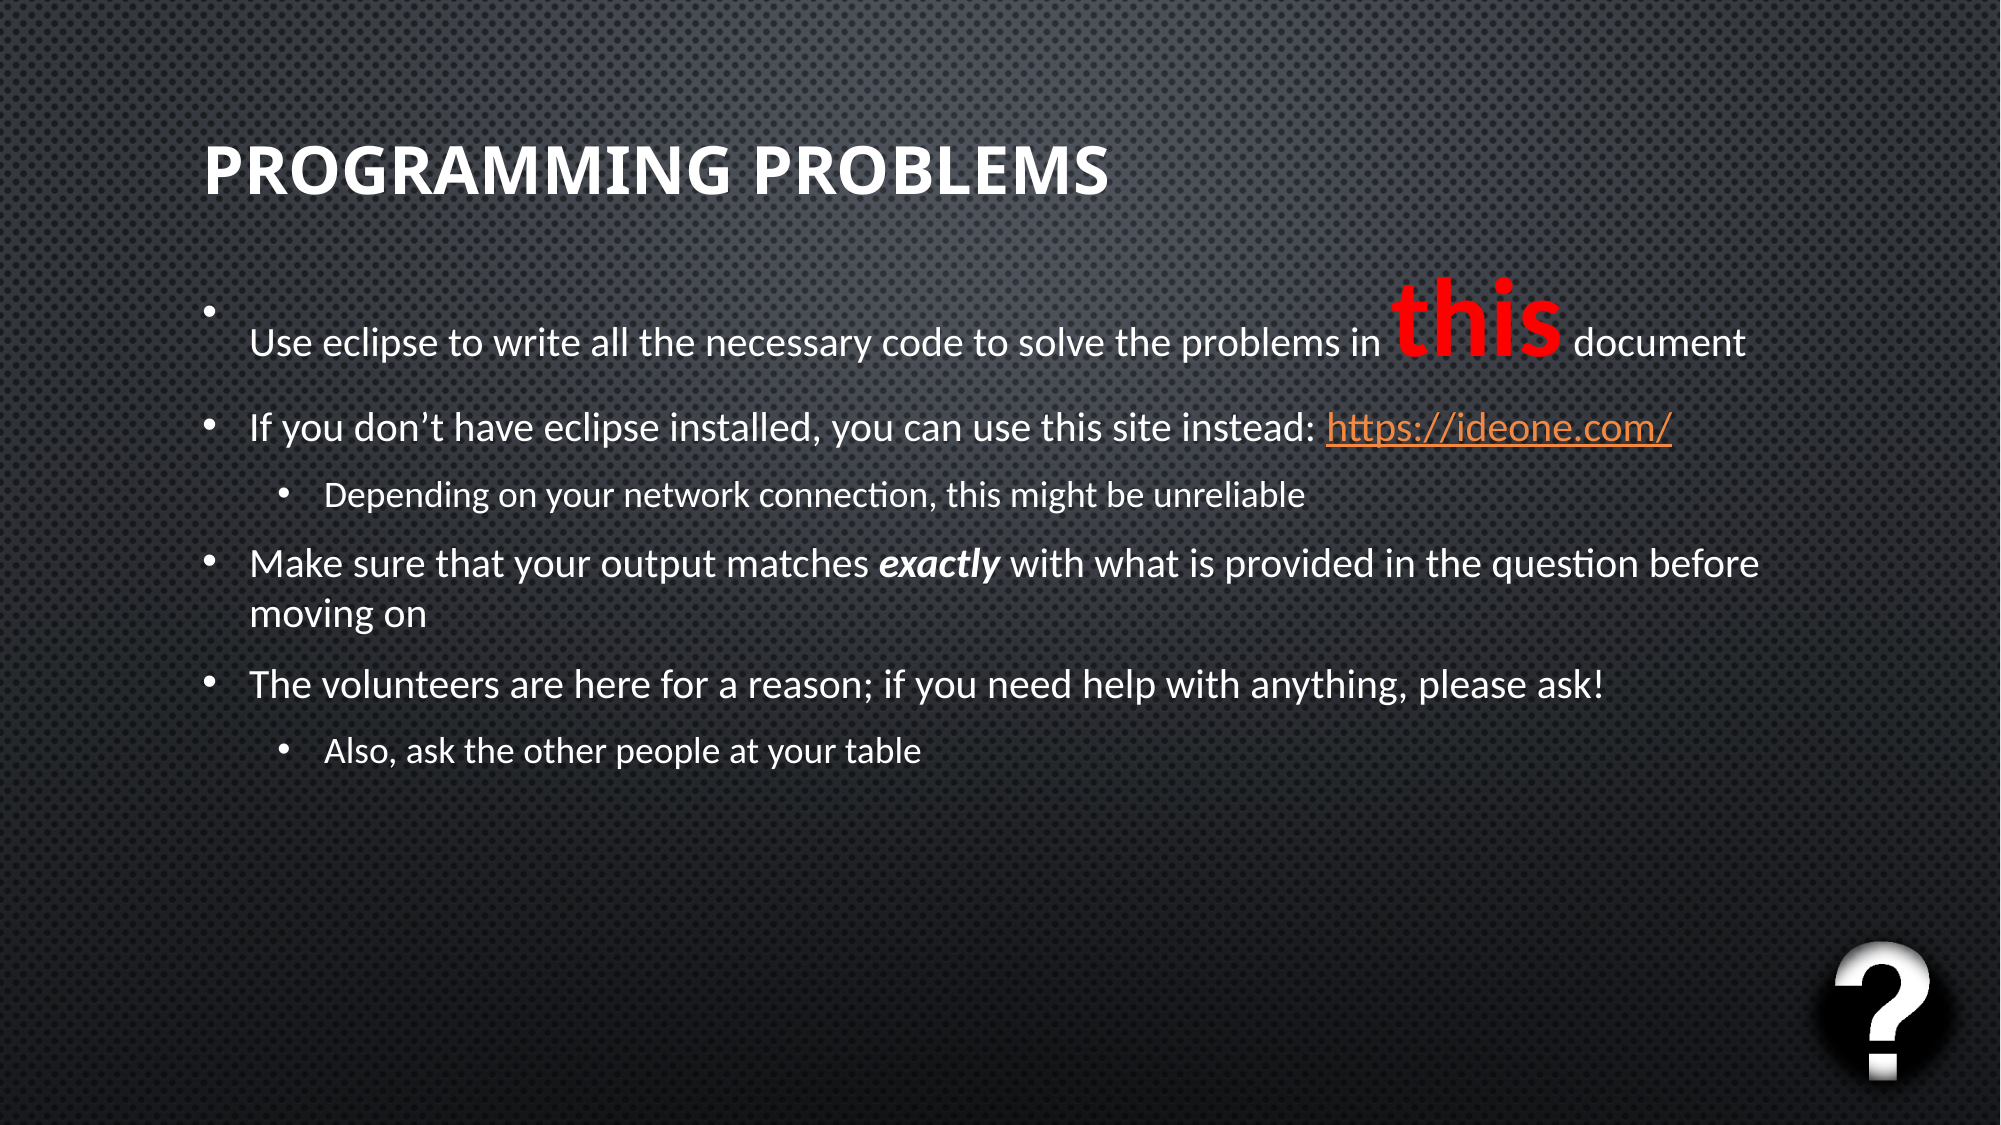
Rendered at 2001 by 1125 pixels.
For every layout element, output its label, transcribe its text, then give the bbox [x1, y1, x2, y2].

list Use eclipse to write all the necessary code to solve the problems in this document If you don’t have eclipse installed, you can use this site instead: https://ideone.com/ Depending on your network connection, this might be unreliable Make sure that your output matches exactly with what is provided in the question before moving on The volunteers are here for a reason; if you need help with anything, please ask! Also, ask the other people at your table [187, 236, 1813, 950]
picture [1795, 921, 1974, 1100]
title Programming Problems [187, 99, 1813, 236]
